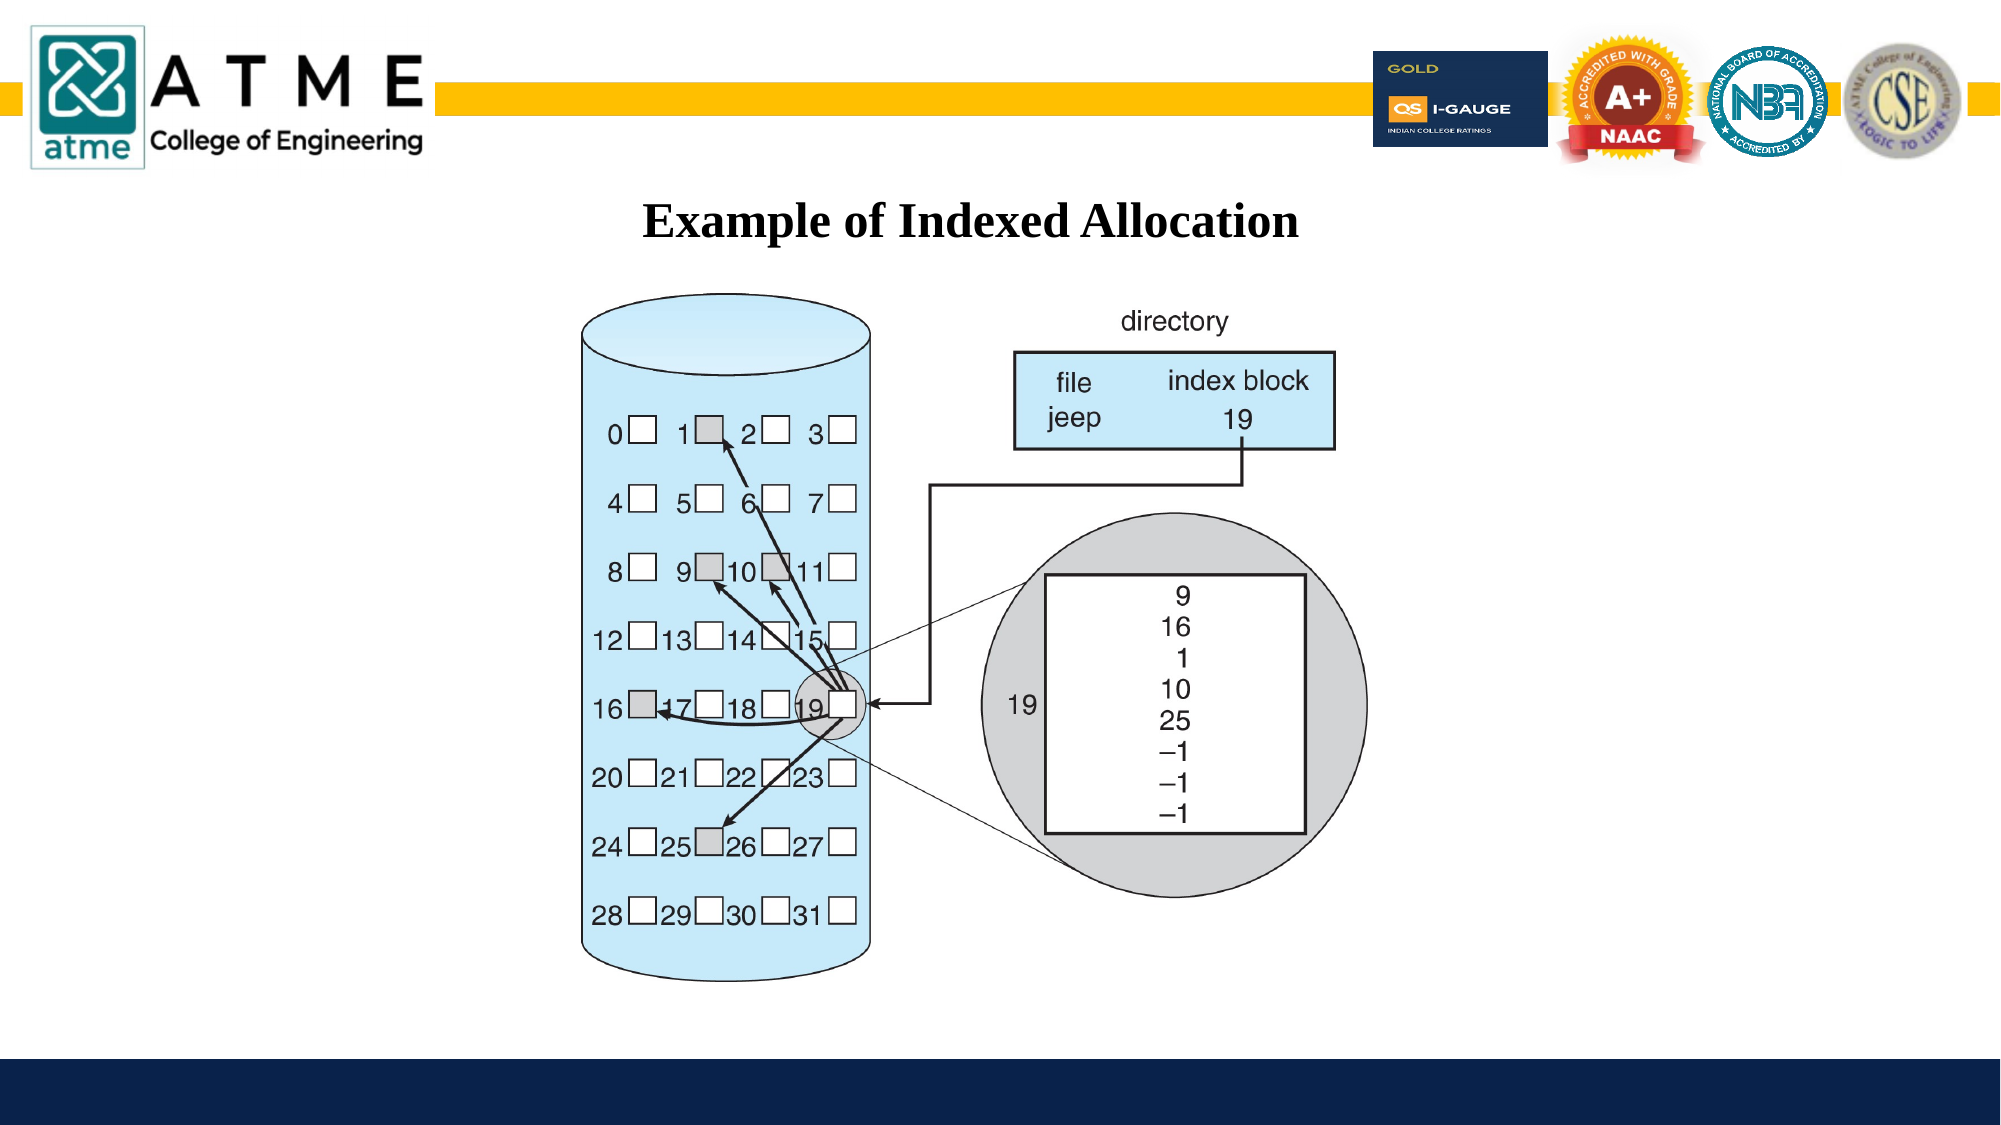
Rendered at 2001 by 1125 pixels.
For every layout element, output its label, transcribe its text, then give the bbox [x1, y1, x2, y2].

picture [1373, 20, 1828, 179]
picture [1840, 26, 1968, 176]
picture [22, 15, 435, 178]
title Example of Indexed Allocation [627, 179, 1978, 275]
picture [581, 292, 1368, 983]
picture [0, 1059, 2001, 1125]
